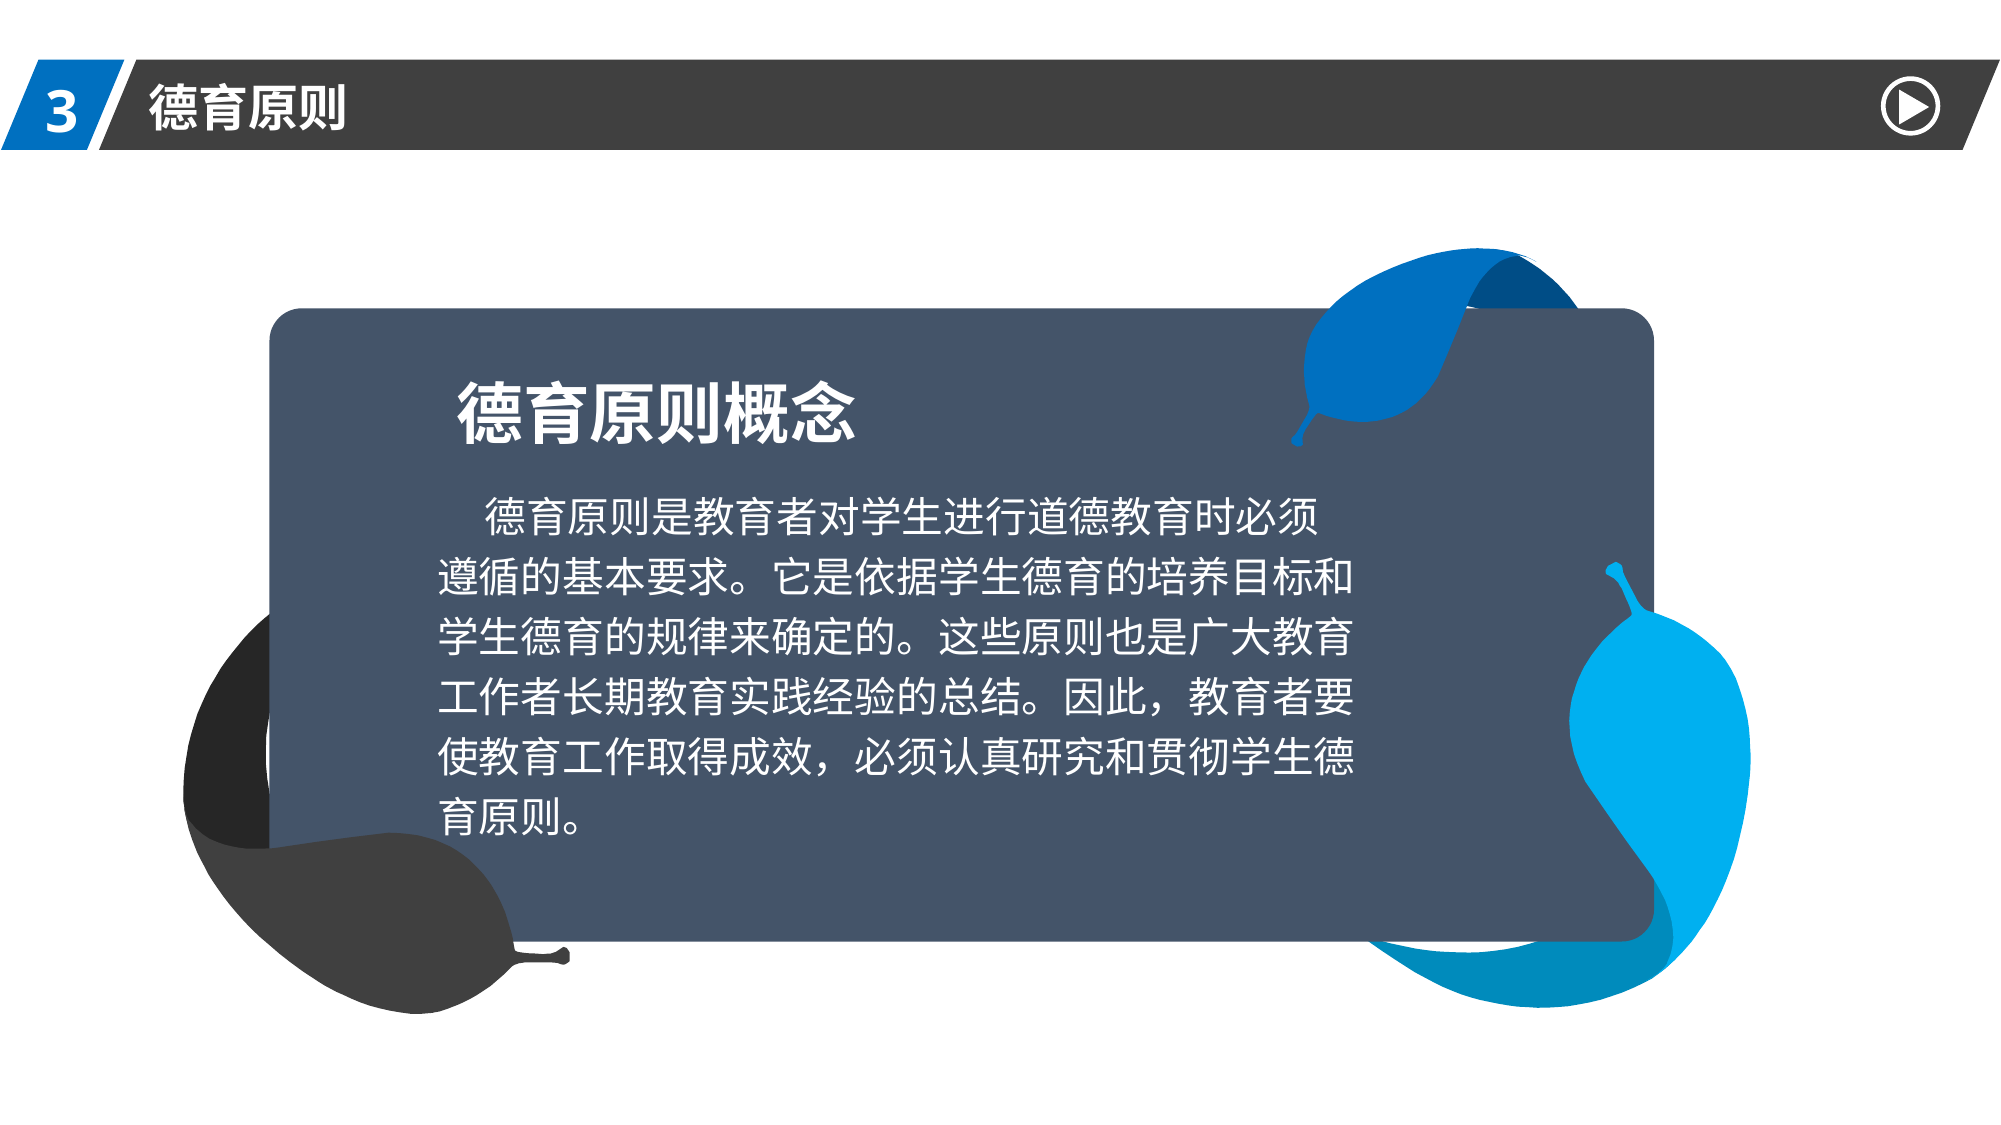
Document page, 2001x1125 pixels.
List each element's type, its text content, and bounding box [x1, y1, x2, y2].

text_box [183, 794, 570, 1014]
text_box [1369, 883, 1673, 1008]
text_box 德育原则是教育者对学生进行道德教育时必须遵循的基本要求。它是依据学生德育的培养目标和学生德育的规律来确定的。这些原则也是广大教育工作者长期教育实践经验的总结。因此，教育者要使教育工作取得成效，必须认真研究和贯彻学生德育原则。 [437, 480, 1358, 841]
text_box 3 [30, 66, 135, 152]
text_box [1, 80, 30, 150]
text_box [1883, 78, 1939, 134]
text_box 德育原则 [134, 69, 546, 145]
text_box 德育原则概念 [441, 364, 887, 460]
text_box [133, 59, 2000, 150]
text_box [183, 614, 269, 848]
text_box [35, 59, 125, 66]
text_box [269, 308, 1655, 942]
text_box [1291, 248, 1537, 447]
text_box [1467, 256, 1578, 308]
text_box [1569, 561, 1751, 982]
